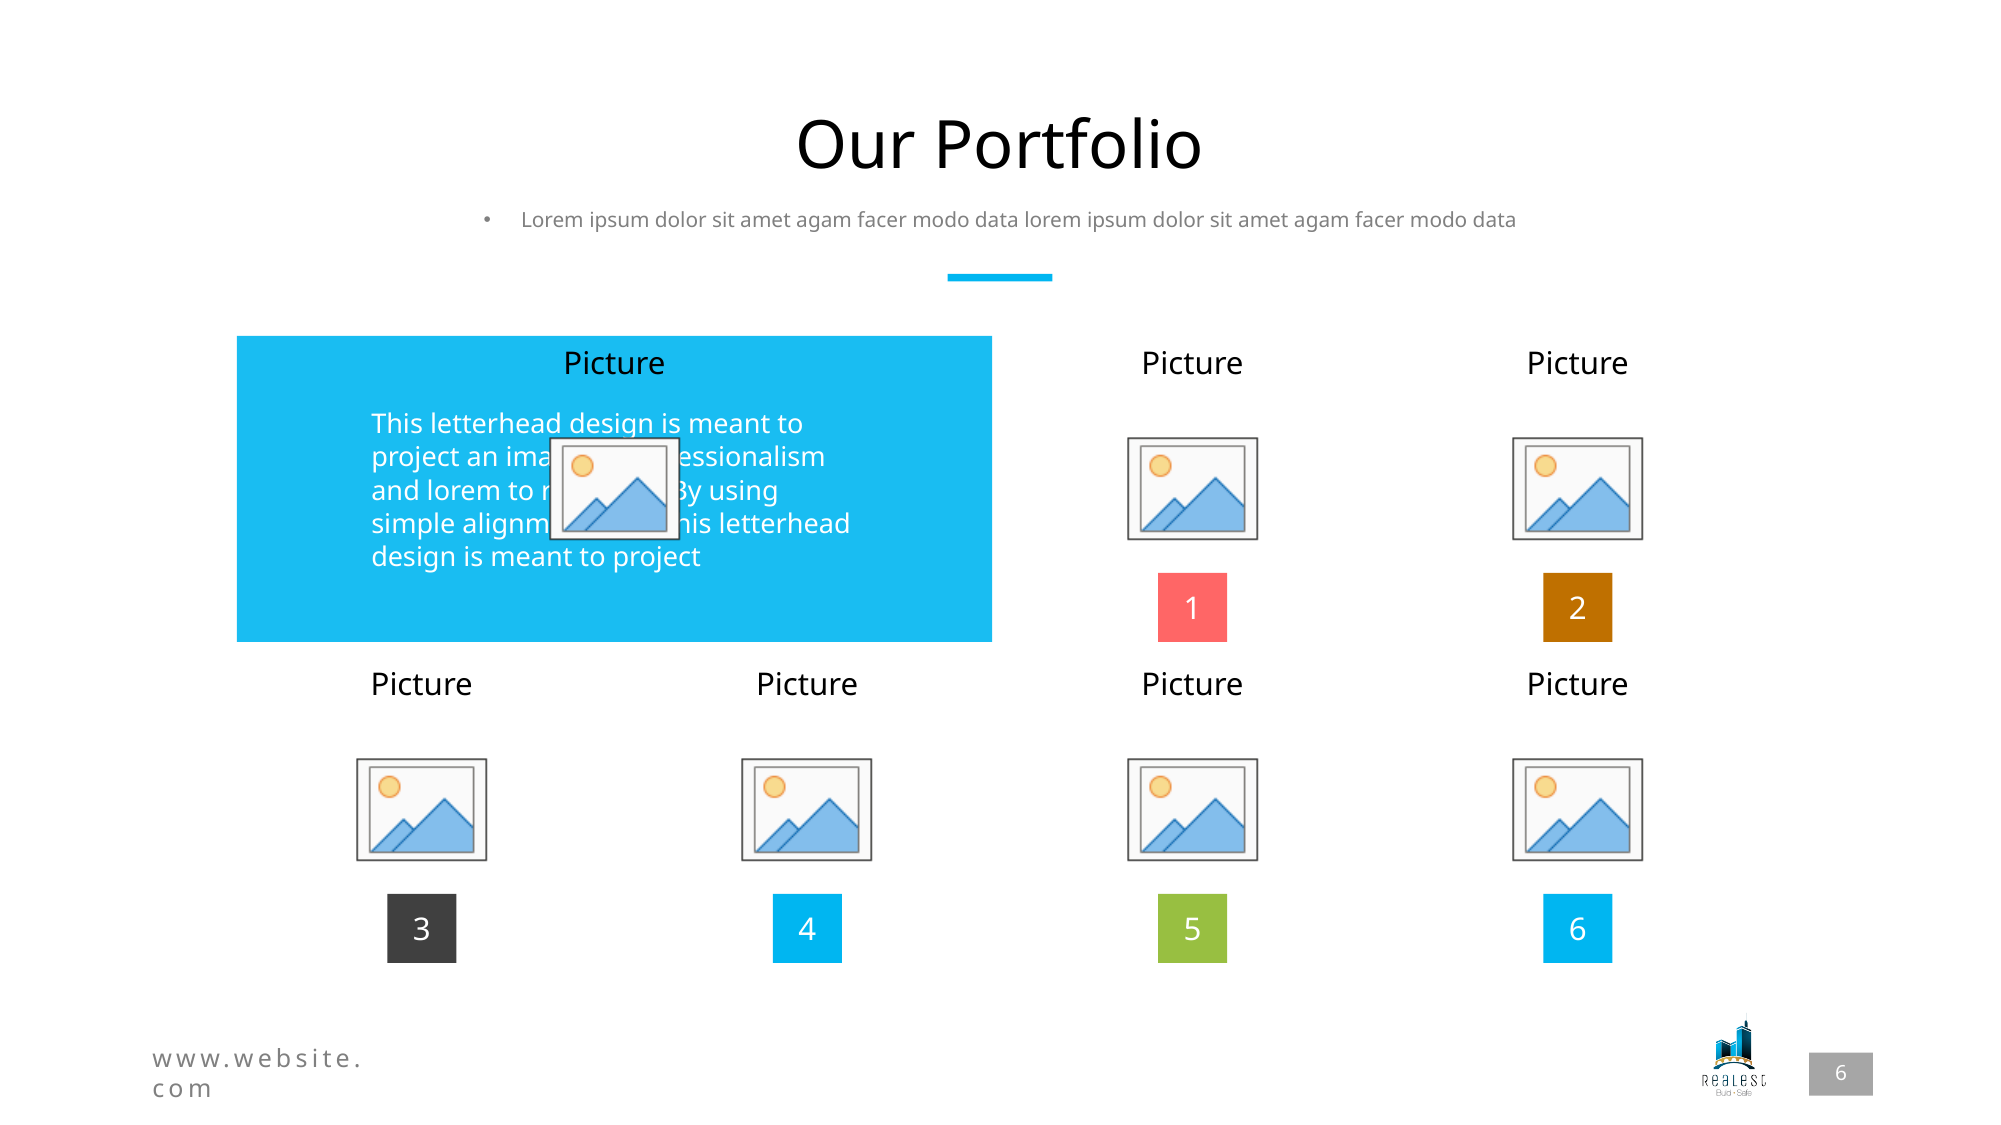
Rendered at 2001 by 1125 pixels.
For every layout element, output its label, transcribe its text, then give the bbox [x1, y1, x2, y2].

slide_number 6 [1809, 1052, 1873, 1096]
picture [1392, 657, 1764, 963]
picture [236, 335, 993, 642]
picture [622, 657, 993, 963]
picture [800, 918, 815, 939]
text_box [947, 273, 1053, 282]
slide_number www.website.com [137, 1042, 391, 1103]
picture [1007, 657, 1378, 963]
list Lorem ipsum dolor sit amet agam facer modo data lorem ipsum dolor sit amet agam facer modo data [137, 202, 1863, 246]
picture [1392, 335, 1764, 642]
picture [1007, 335, 1378, 642]
title Our Portfolio [137, 96, 1863, 198]
picture [236, 657, 608, 963]
